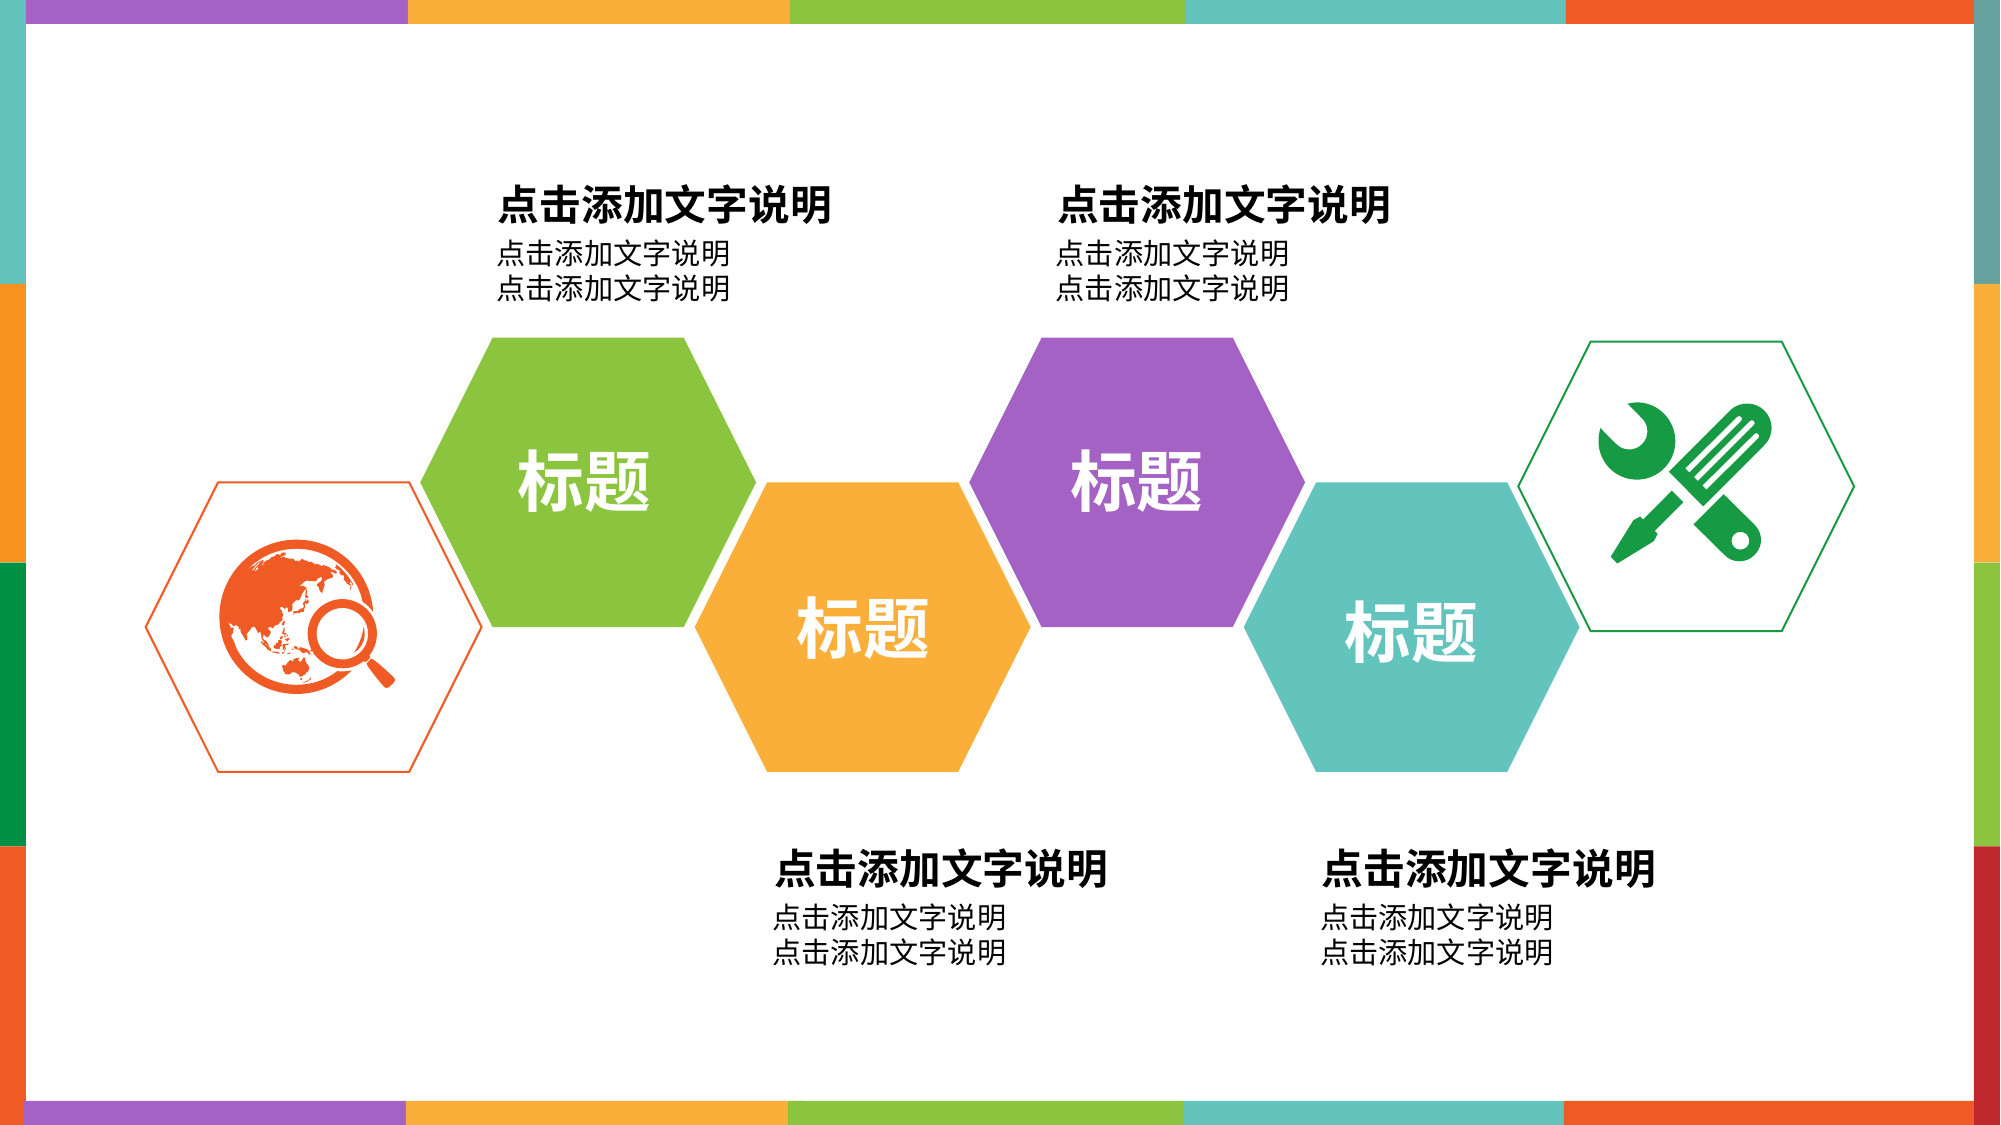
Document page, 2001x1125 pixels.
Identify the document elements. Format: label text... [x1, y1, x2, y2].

text_box [144, 481, 483, 773]
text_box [1598, 401, 1775, 564]
text_box [419, 336, 758, 629]
text_box 点击添加文字说明 点击添加文字说明 [757, 892, 1060, 978]
text_box [968, 336, 1307, 629]
text_box 点击添加文字说明 点击添加文字说明 [1305, 892, 1607, 978]
text_box 点击添加文字说明 [1042, 146, 1406, 237]
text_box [219, 539, 396, 694]
text_box 标题 [1330, 583, 1494, 678]
text_box 点击添加文字说明 点击添加文字说明 [481, 228, 783, 314]
text_box 点击添加文字说明 [759, 810, 1123, 901]
text_box 点击添加文字说明 点击添加文字说明 [1040, 228, 1343, 314]
text_box 点击添加文字说明 [483, 146, 847, 237]
text_box [1517, 340, 1856, 633]
text_box 点击添加文字说明 [1306, 810, 1671, 901]
text_box [1242, 481, 1581, 773]
text_box 标题 [503, 432, 667, 527]
text_box 标题 [1055, 432, 1219, 527]
text_box 标题 [781, 579, 945, 674]
text_box [693, 481, 1032, 773]
